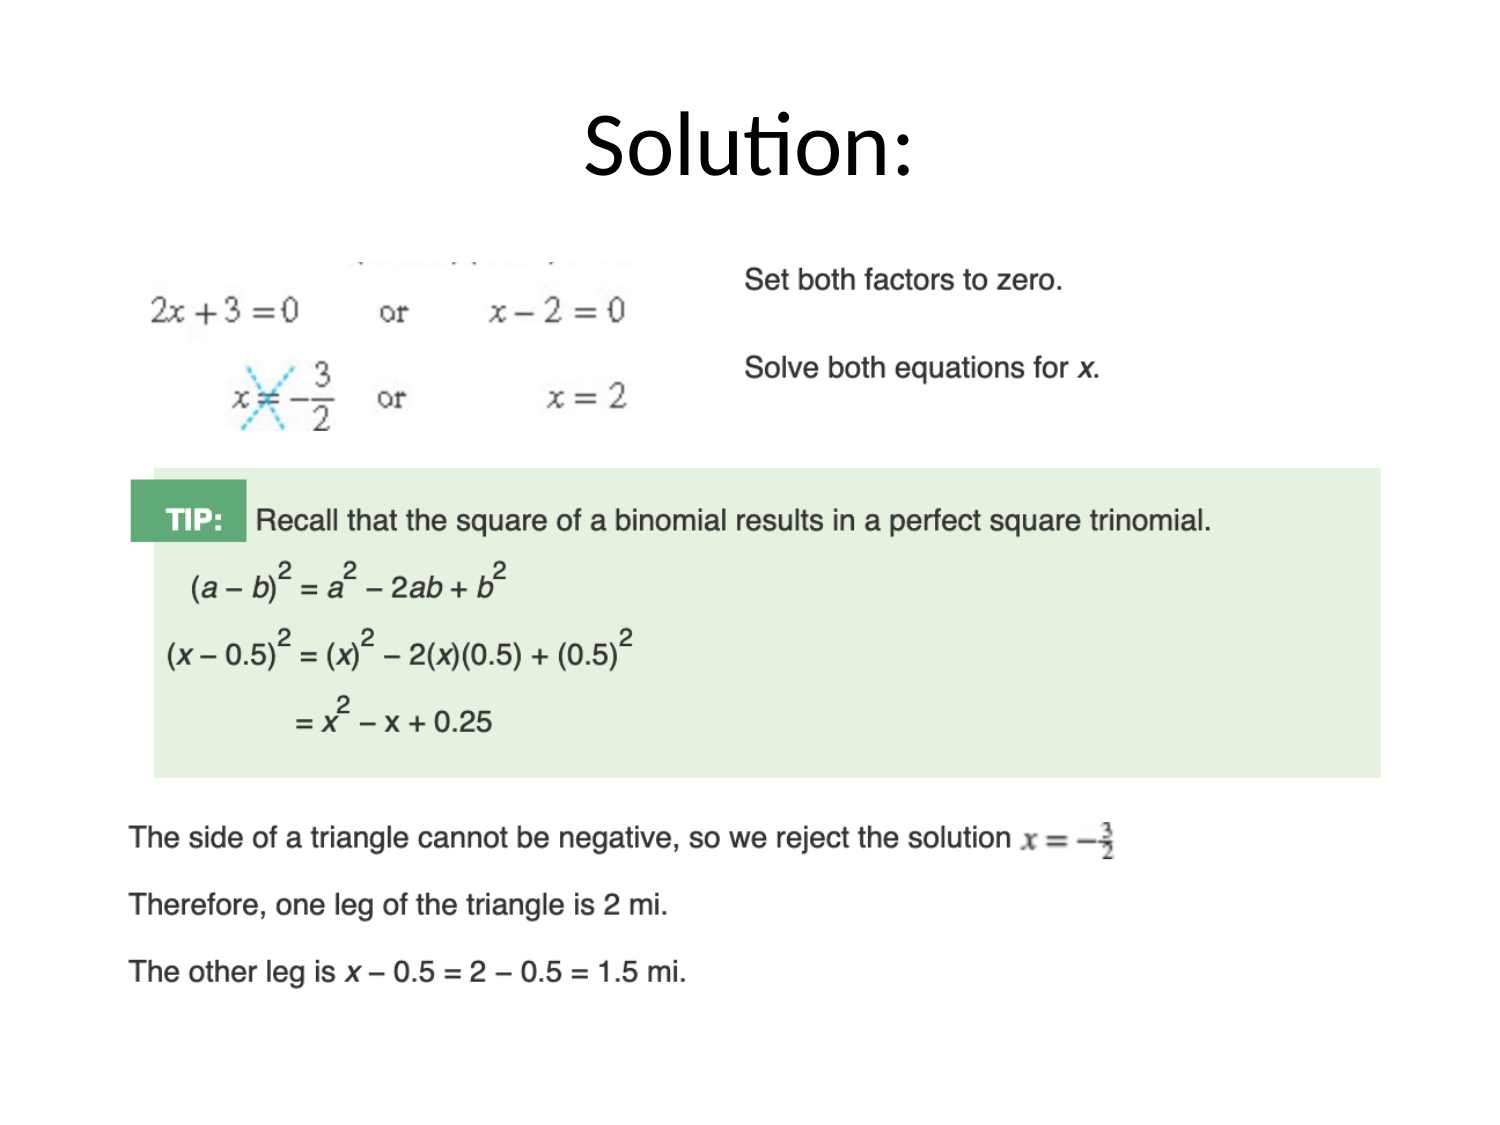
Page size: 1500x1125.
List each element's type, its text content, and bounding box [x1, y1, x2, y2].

title Solution: [75, 45, 1425, 233]
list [74, 262, 1426, 1006]
